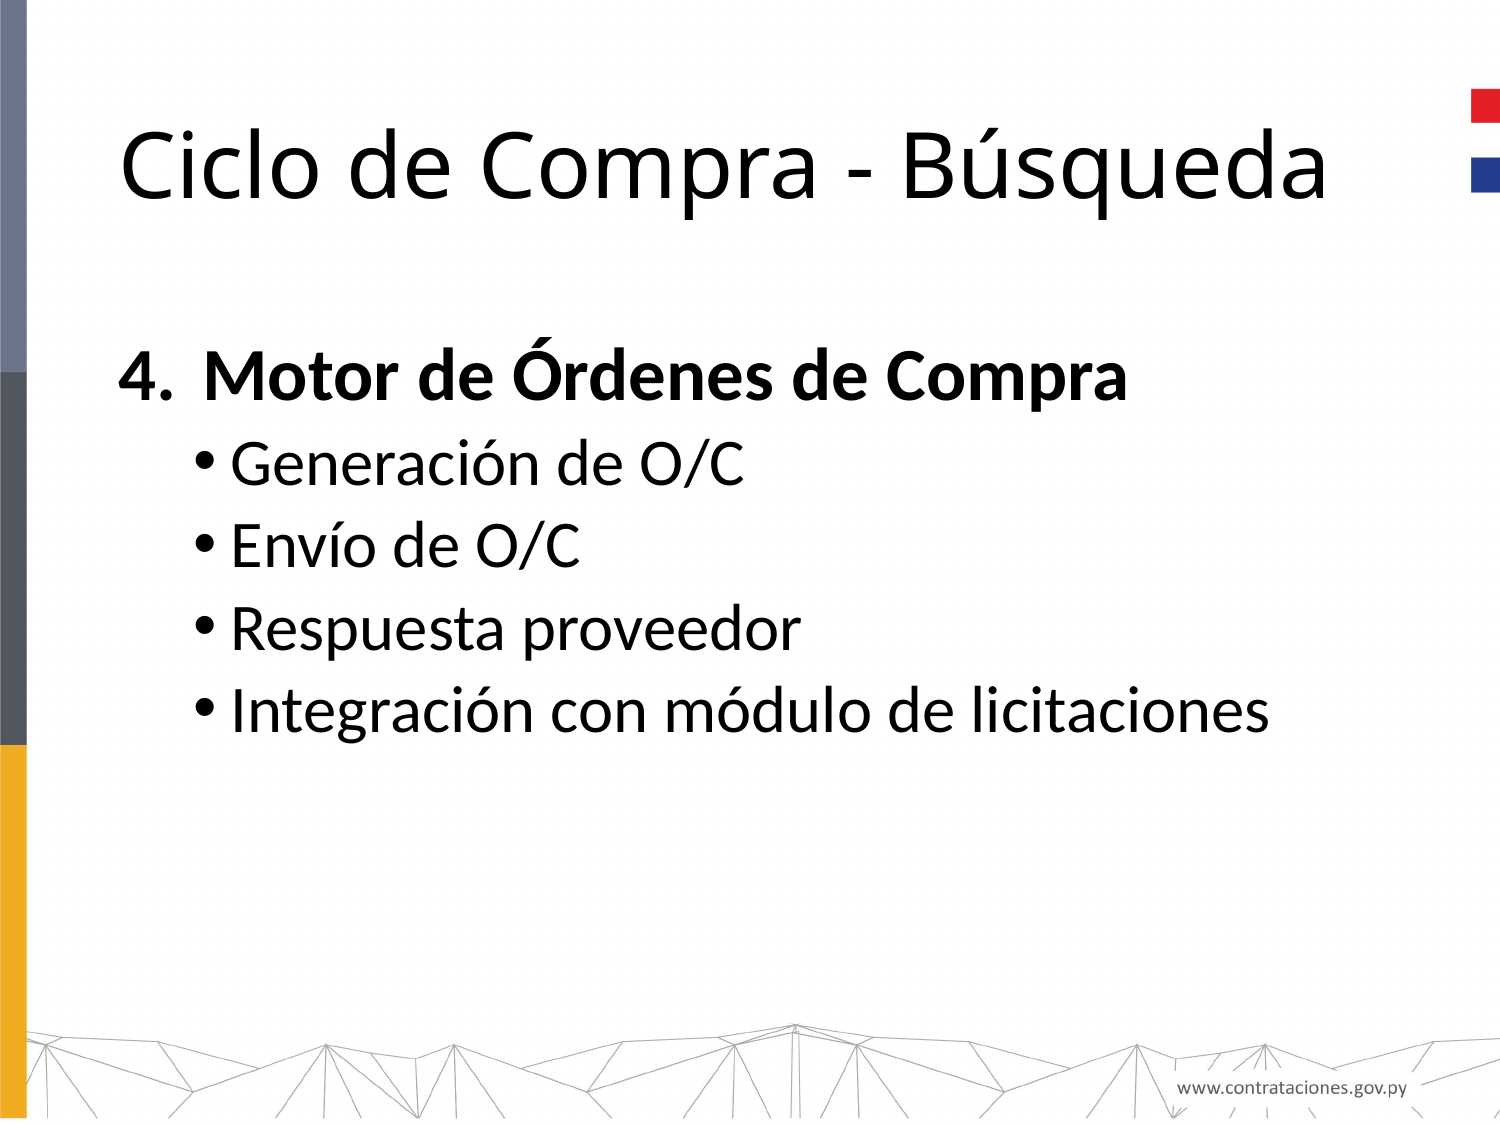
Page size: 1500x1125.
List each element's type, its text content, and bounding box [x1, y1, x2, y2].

list Motor de Órdenes de Compra Generación de O/C Envío de O/C Respuesta proveedor Integración con módulo de licitaciones [103, 328, 1397, 1014]
picture [0, 0, 1500, 1125]
title Ciclo de Compra - Búsqueda [103, 59, 1397, 278]
